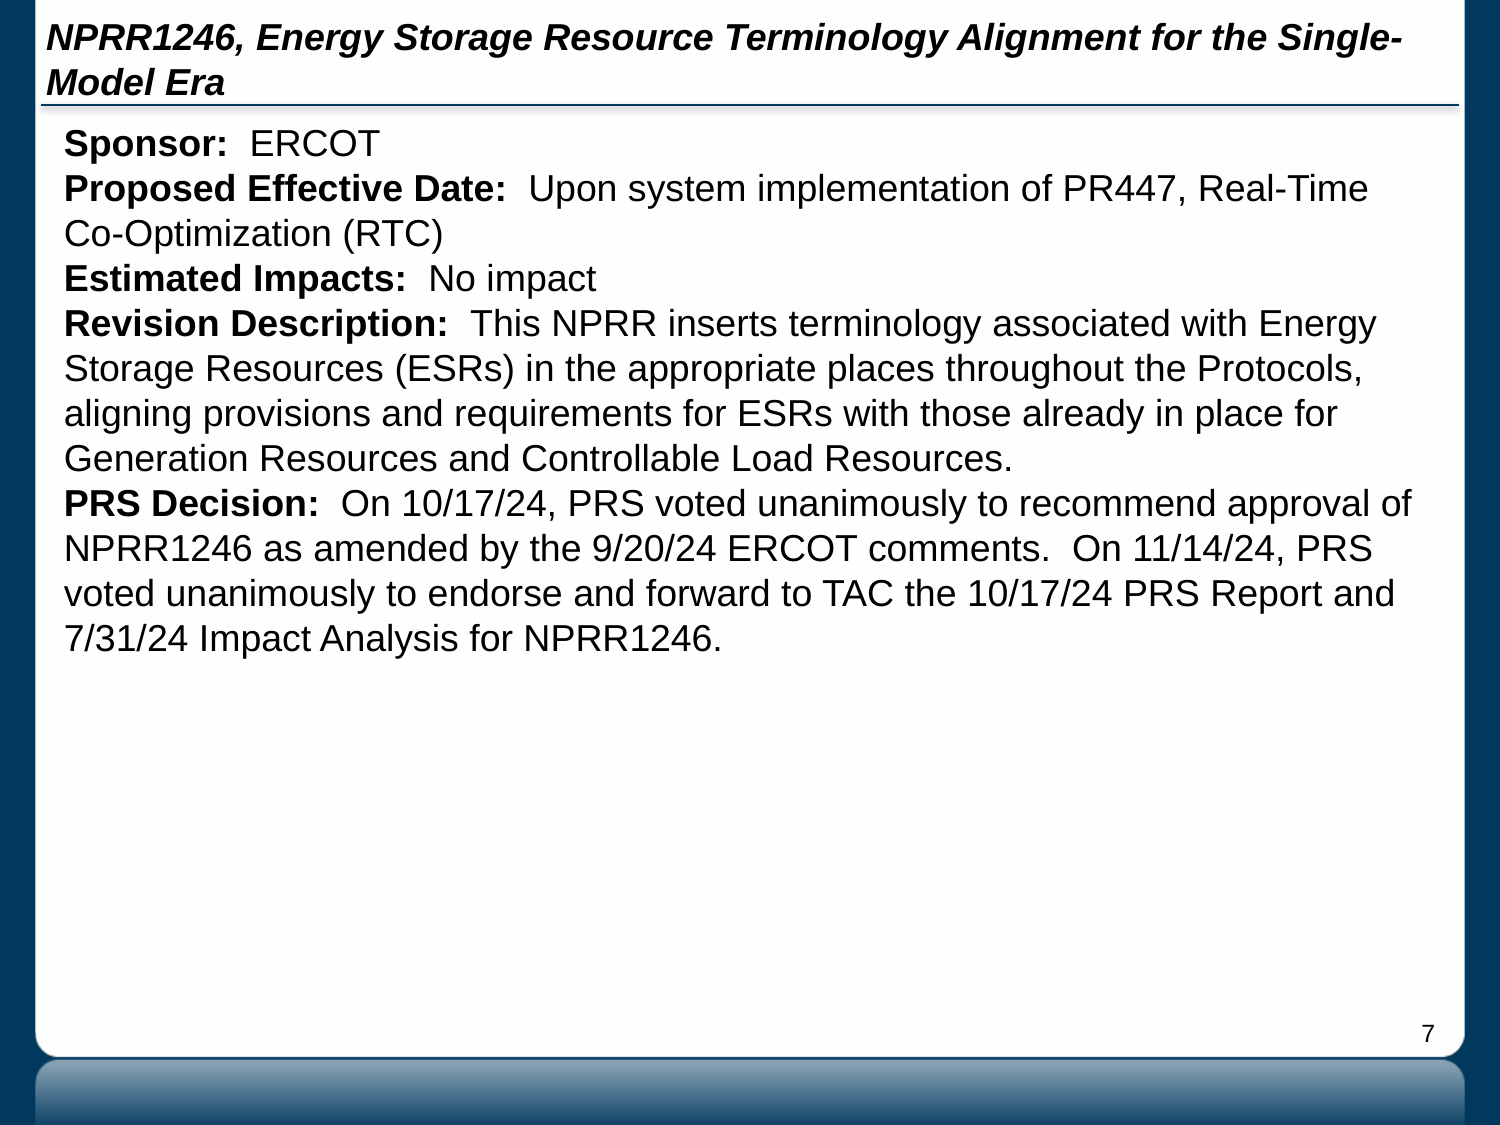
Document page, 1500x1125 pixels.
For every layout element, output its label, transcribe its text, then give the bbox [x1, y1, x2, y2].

text_box Sponsor: ERCOT Proposed Effective Date: Upon system implementation of PR447, Real-Time Co-Optimization (RTC) Estimated Impacts: No impact Revision Description: This NPRR inserts terminology associated with Energy Storage Resources (ESRs) in the appropriate places throughout the Protocols, aligning provisions and requirements for ESRs with those already in place for Generation Resources and Controllable Load Resources. PRS Decision: On 10/17/24, PRS voted unanimously to recommend approval of NPRR1246 as amended by the 9/20/24 ERCOT comments. On 11/14/24, PRS voted unanimously to endorse and forward to TAC the 10/17/24 PRS Report and 7/31/24 Impact Analysis for NPRR1246. [11, 111, 1444, 666]
picture [35, 0, 1465, 1125]
title NPRR1246, Energy Storage Resource Terminology Alignment for the Single-Model Era [31, 20, 1464, 97]
